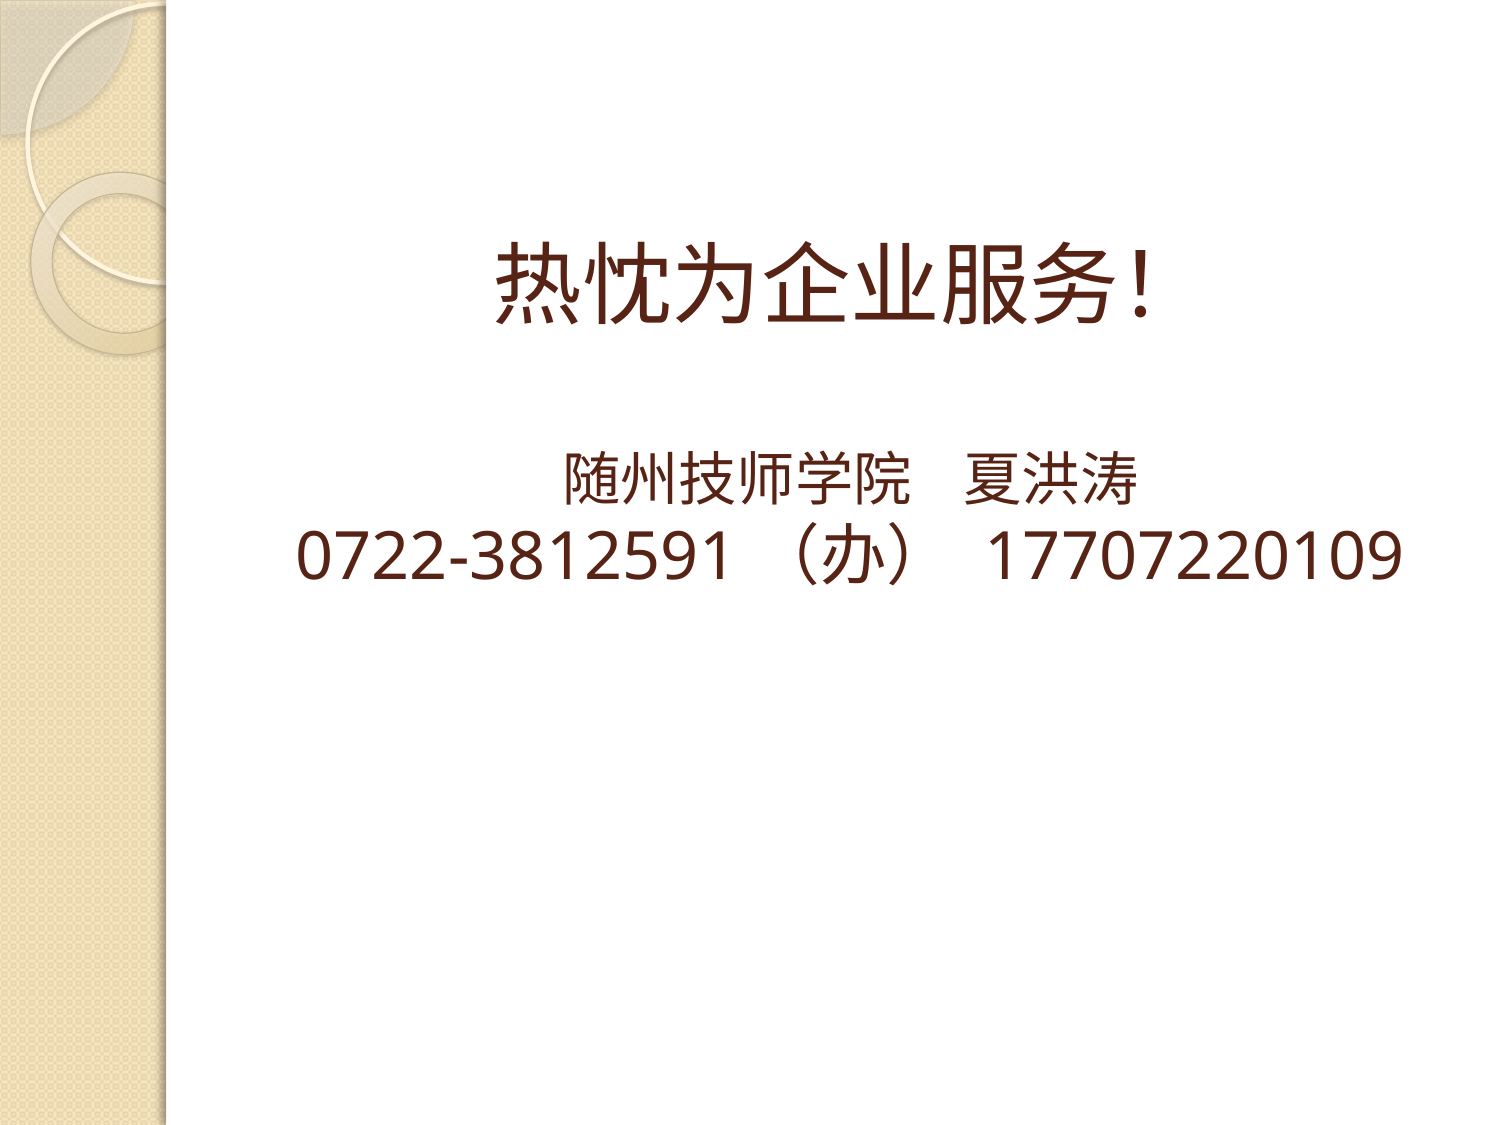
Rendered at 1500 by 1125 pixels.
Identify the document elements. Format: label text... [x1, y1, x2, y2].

title 热忱为企业服务！ 随州技师学院 夏洪涛 0722-3812591（办） 17707220109 [235, 45, 1466, 776]
